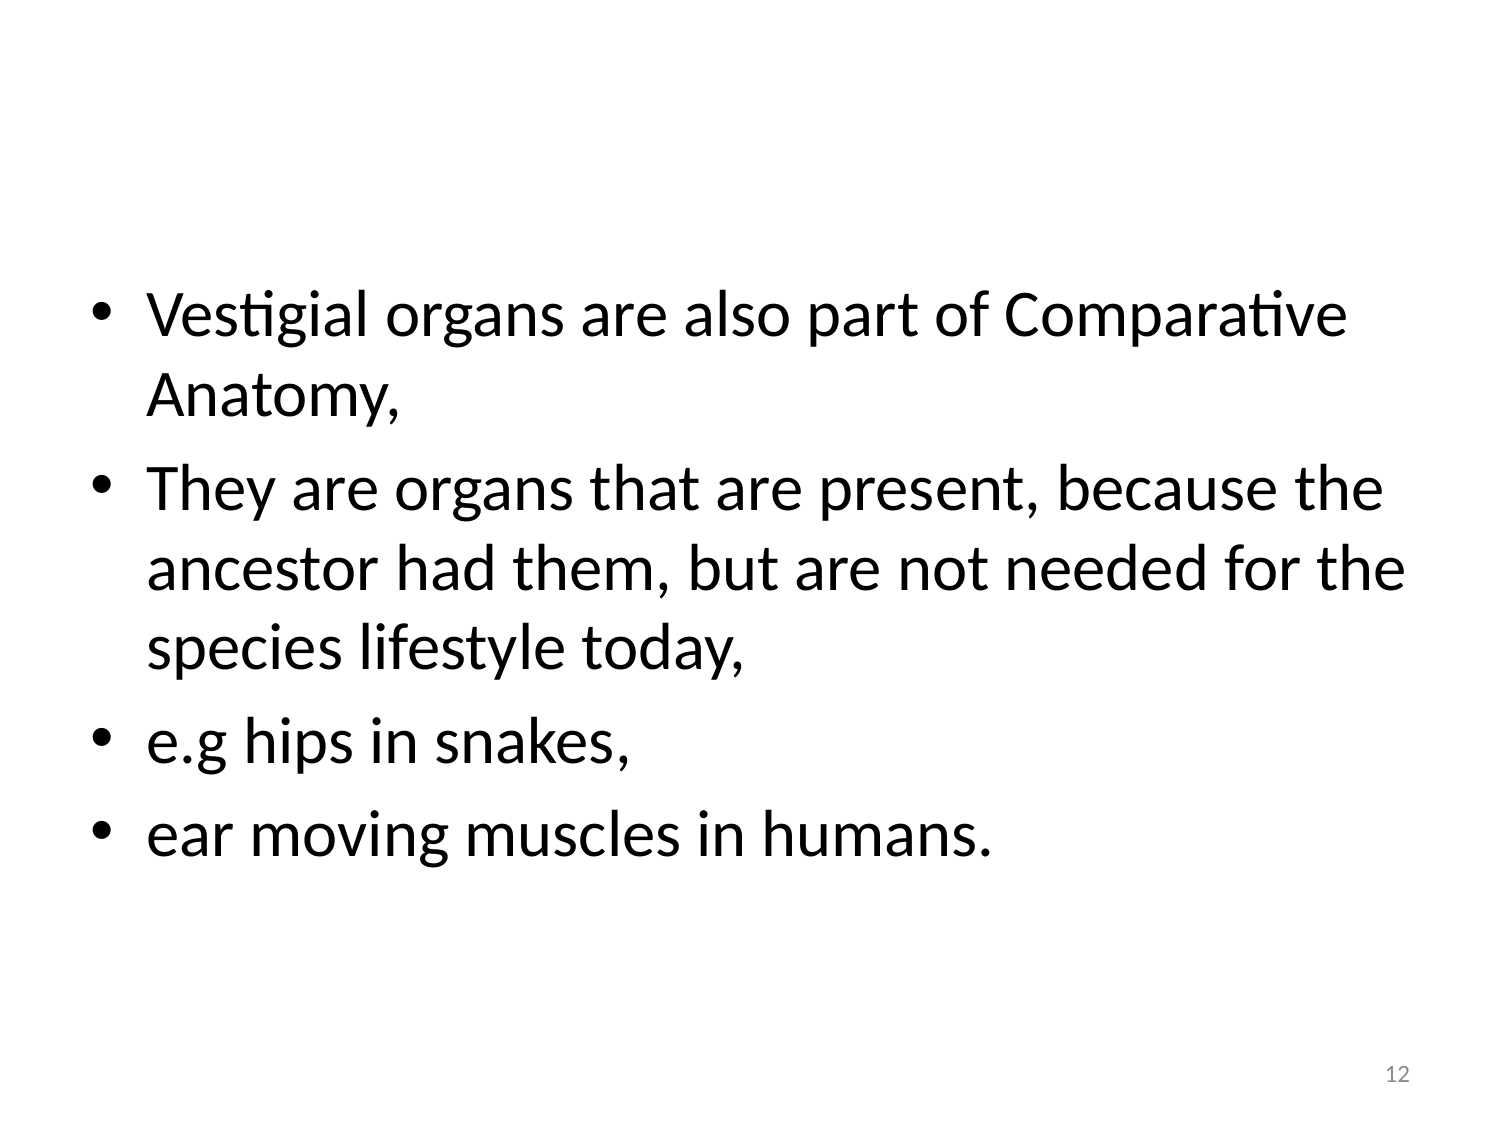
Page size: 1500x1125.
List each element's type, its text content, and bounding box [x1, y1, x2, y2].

list Vestigial organs are also part of Comparative Anatomy, They are organs that are present, because the ancestor had them, but are not needed for the species lifestyle today, e.g hips in snakes, ear moving muscles in humans. [75, 262, 1425, 1005]
slide_number 12 [1074, 1042, 1425, 1103]
